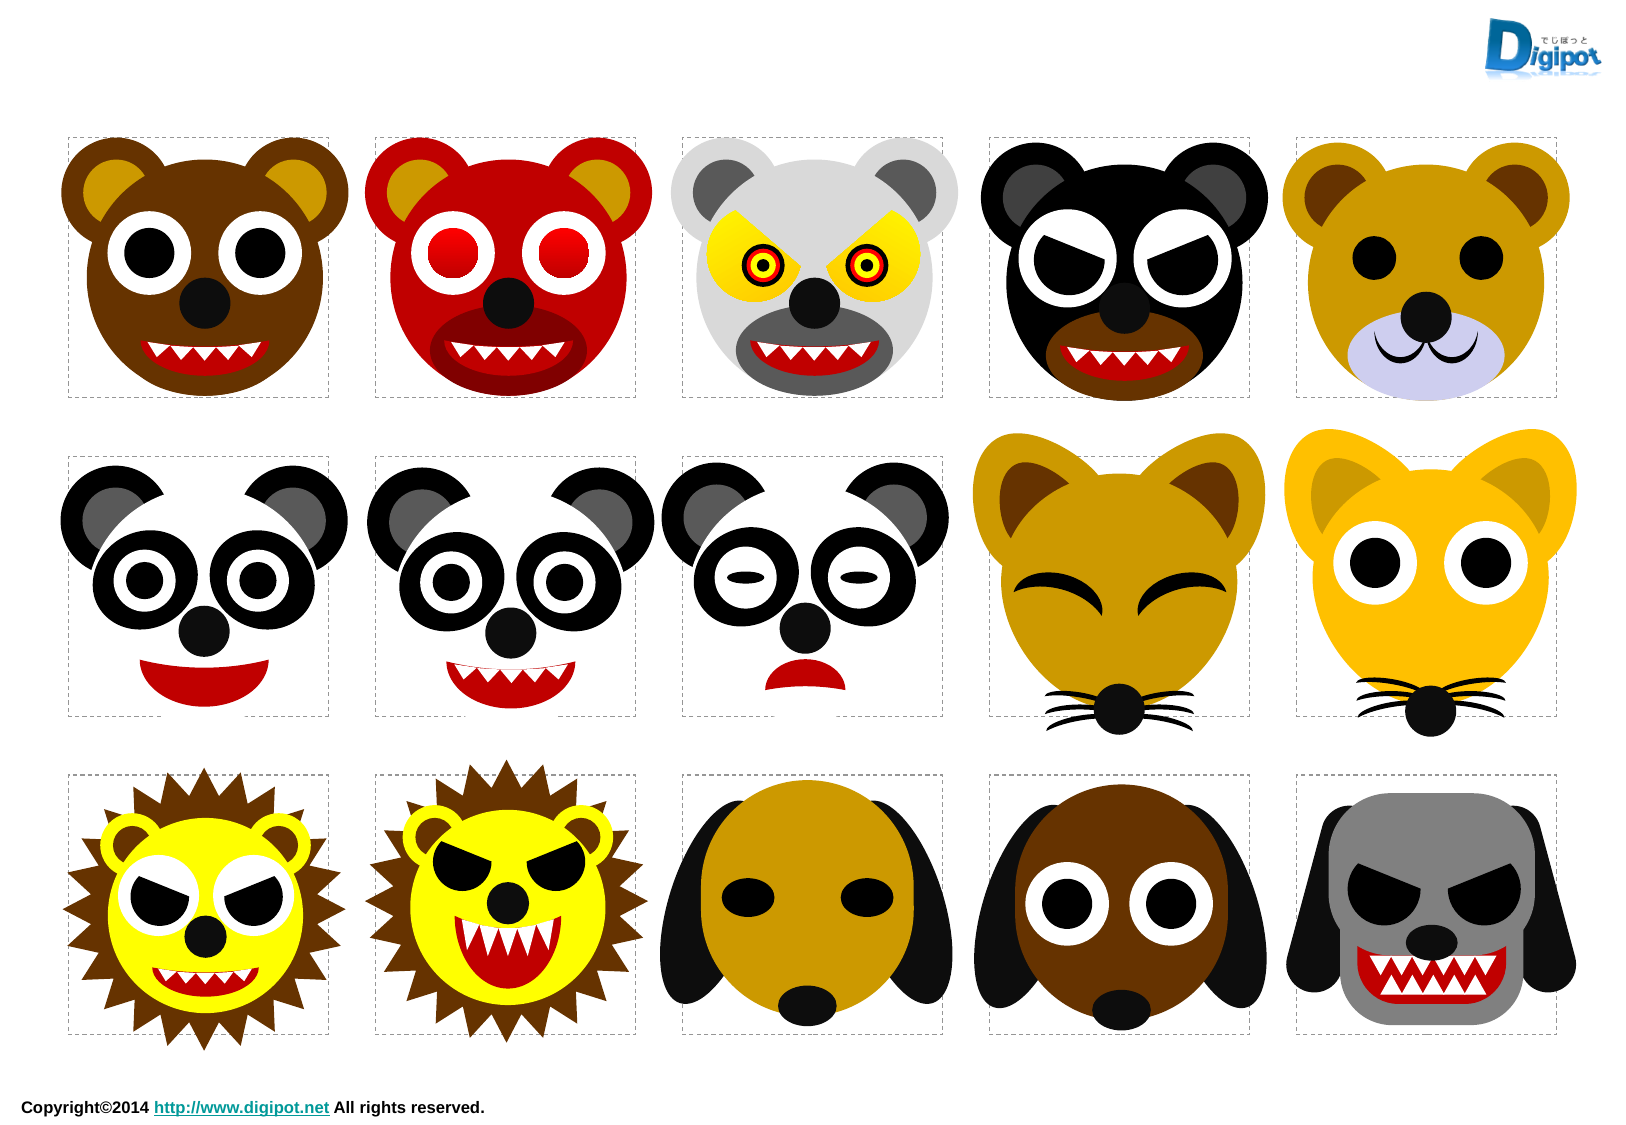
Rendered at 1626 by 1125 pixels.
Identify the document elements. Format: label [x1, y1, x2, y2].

text_box [670, 137, 959, 396]
text_box [60, 465, 348, 725]
text_box [1283, 422, 1579, 737]
text_box [1282, 142, 1570, 402]
picture [1485, 18, 1602, 82]
text_box [61, 137, 349, 396]
text_box [364, 137, 653, 396]
text_box [62, 767, 346, 1051]
text_box [669, 779, 944, 1027]
text_box [366, 467, 655, 726]
text_box [661, 462, 949, 721]
text_box [983, 784, 1258, 1031]
text_box [971, 426, 1267, 735]
text_box [364, 759, 649, 1043]
text_box [1303, 792, 1559, 1026]
text_box [980, 142, 1269, 402]
